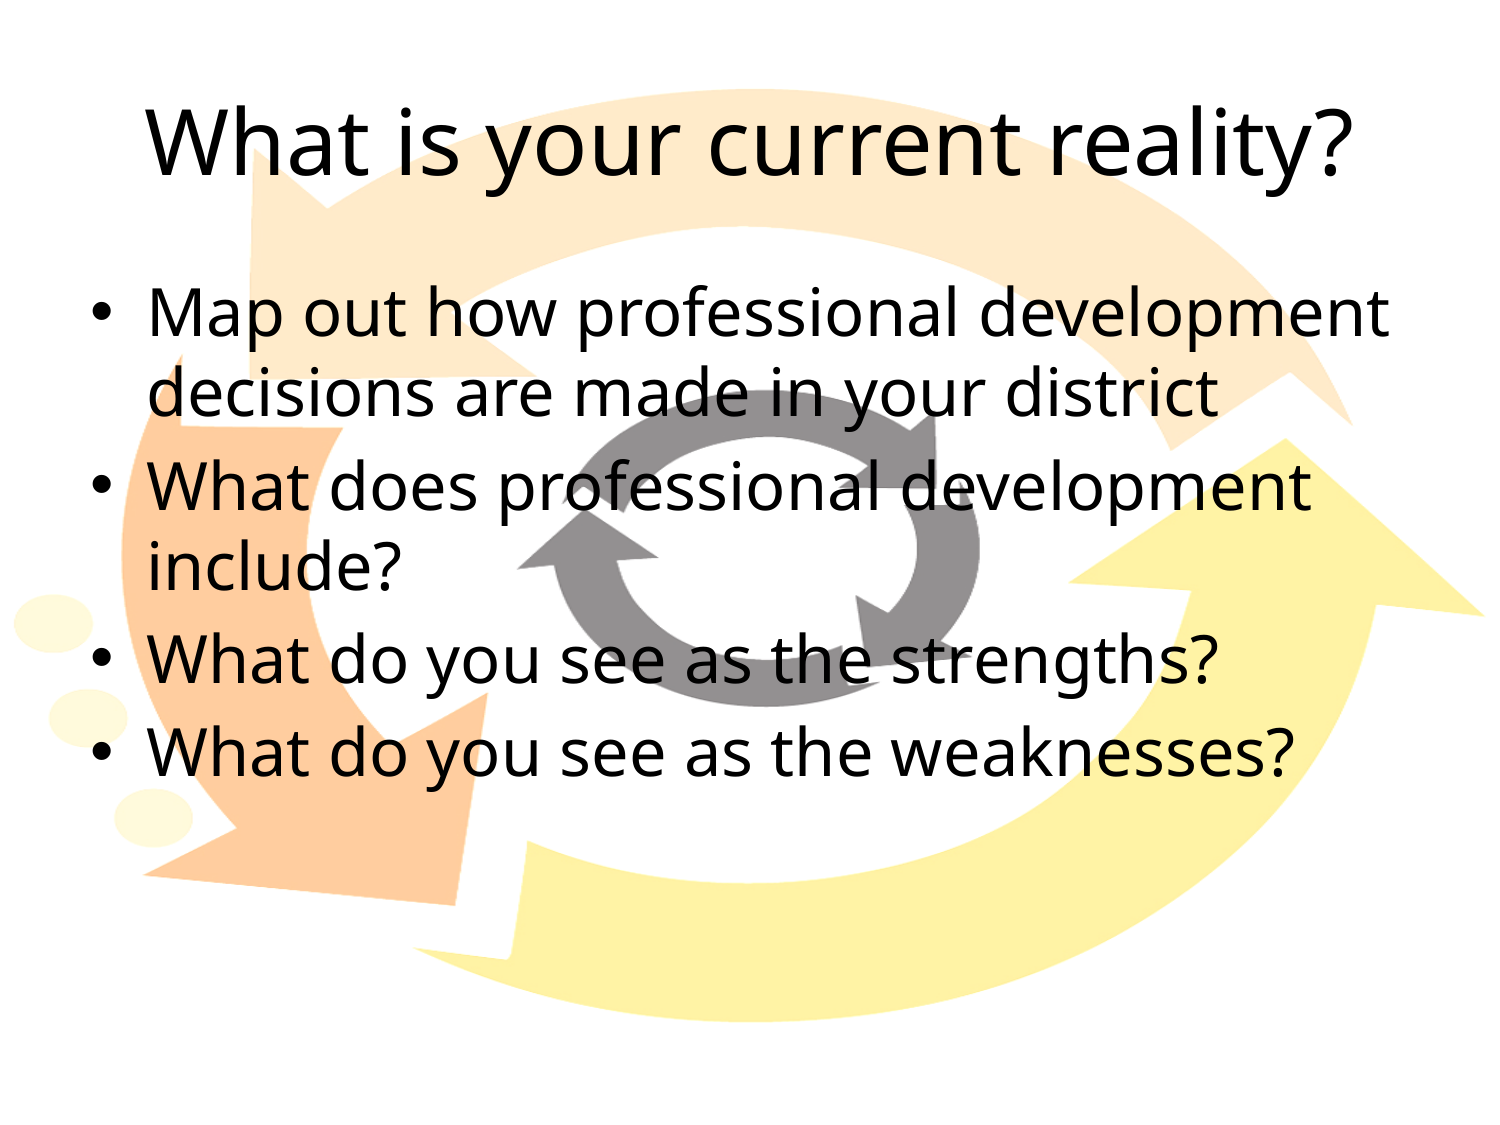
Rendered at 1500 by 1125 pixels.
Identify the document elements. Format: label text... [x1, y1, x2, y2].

title What is your current reality? [74, 44, 1426, 233]
list Map out how professional development decisions are made in your district What does professional development include? What do you see as the strengths? What do you see as the weaknesses? [74, 262, 1426, 1006]
